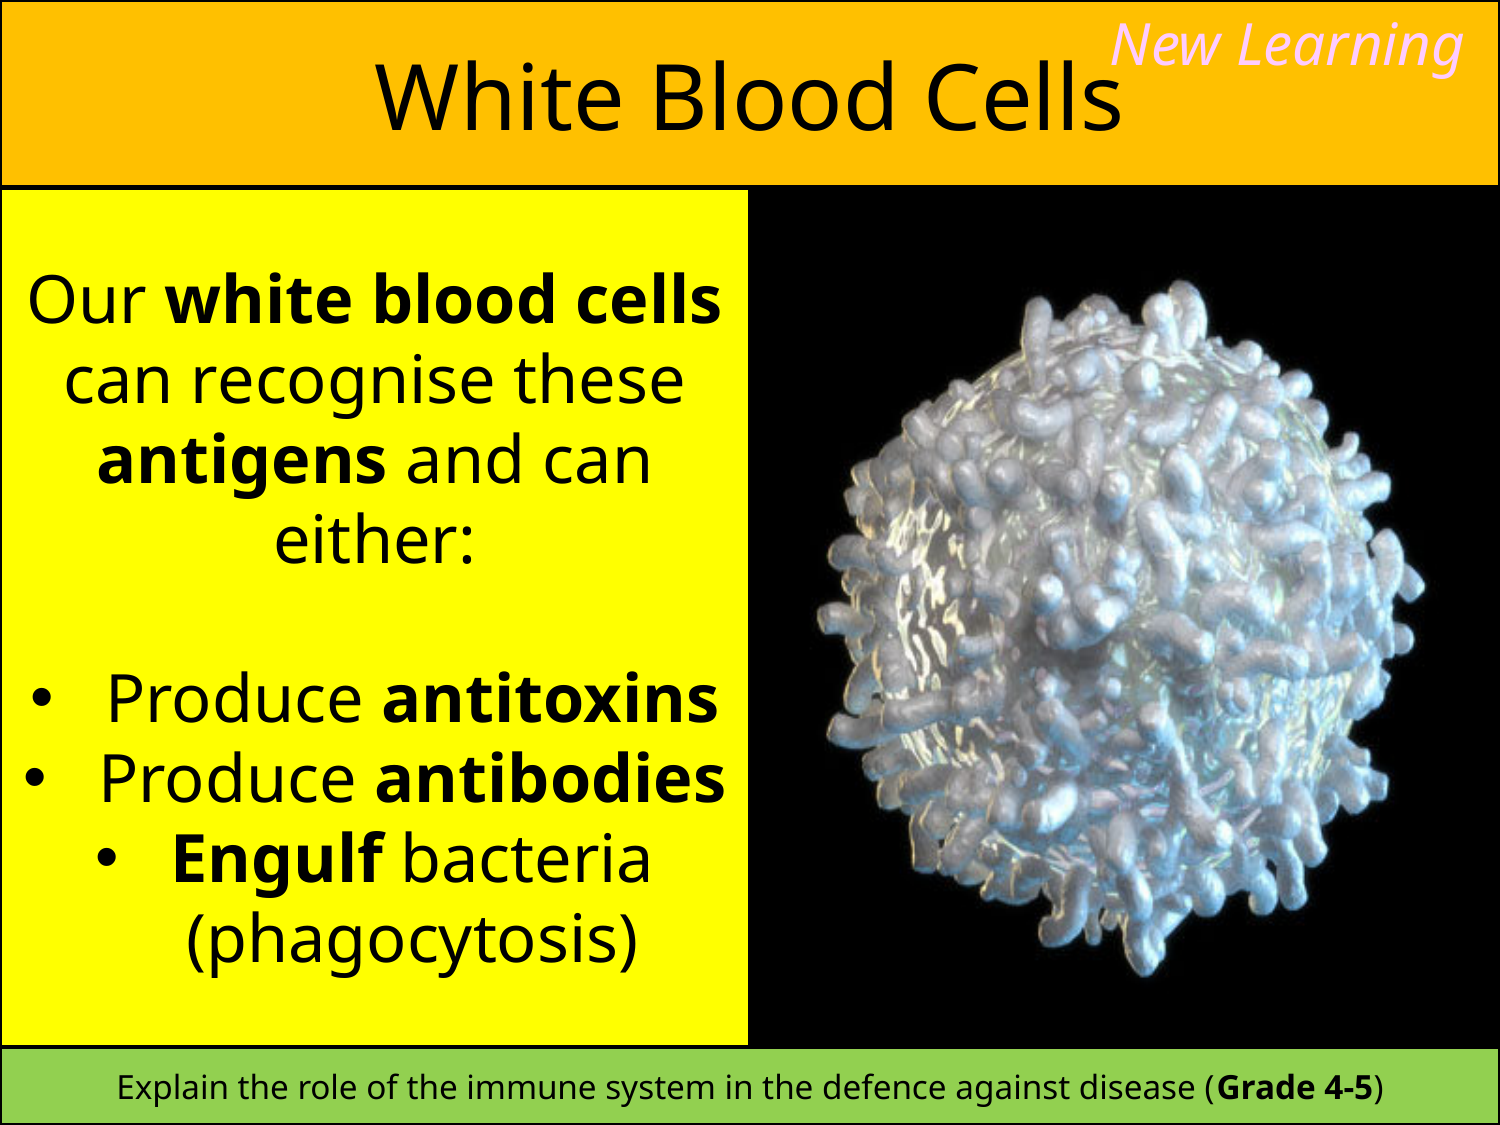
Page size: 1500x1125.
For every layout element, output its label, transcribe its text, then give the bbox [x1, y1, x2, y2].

text_box Explain the role of the immune system in the defence against disease (Grade 4-5) [0, 1045, 1500, 1125]
picture [749, 184, 1500, 1047]
text_box Our white blood cells can recognise these antigens and can either: Produce antitoxins Produce antibodies Engulf bacteria (phagocytosis) [0, 190, 744, 1045]
text_box New Learning [1094, 0, 1481, 85]
title White Blood Cells [0, 0, 1500, 190]
